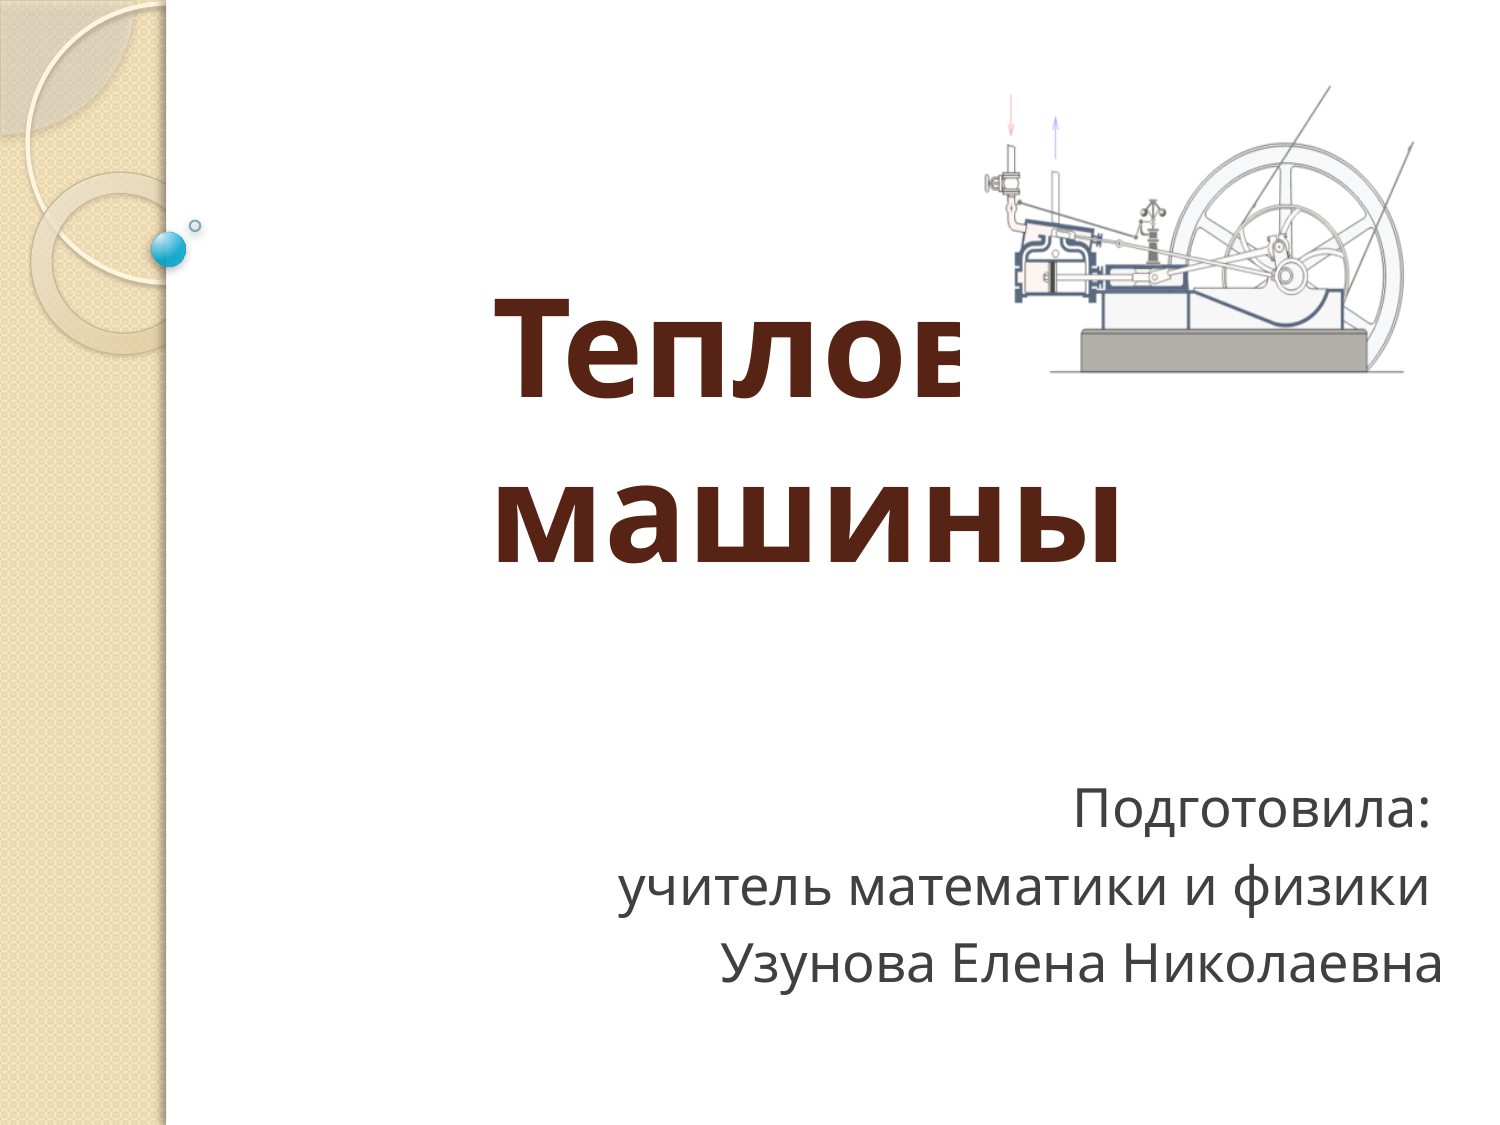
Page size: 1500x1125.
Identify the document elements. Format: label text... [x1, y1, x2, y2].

subtitle Подготовила: учитель математики и физики Узунова Елена Николаевна [246, 773, 1462, 1061]
picture [960, 58, 1457, 423]
title Тепловые машины [187, 58, 1465, 598]
